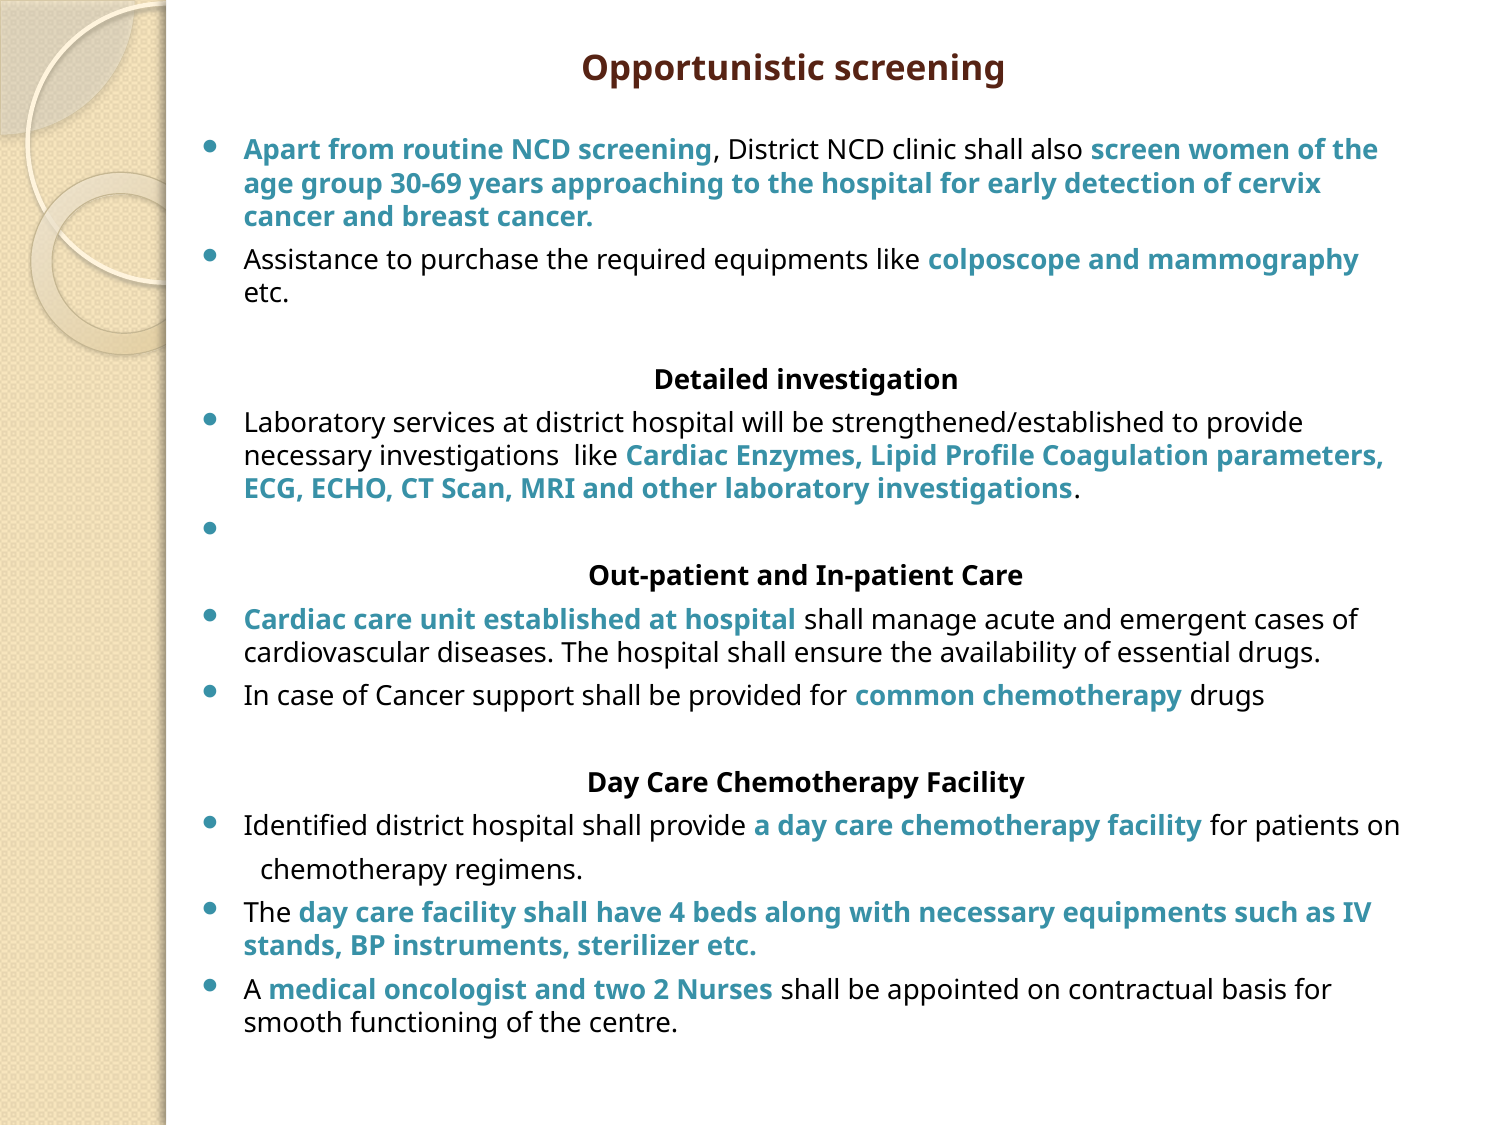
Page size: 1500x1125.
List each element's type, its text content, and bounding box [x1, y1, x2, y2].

list Apart from routine NCD screening, District NCD clinic shall also screen women of the age group 30-69 years approaching to the hospital for early detection of cervix cancer and breast cancer. Assistance to purchase the required equipments like colposcope and mammography etc. Detailed investigation Laboratory services at district hospital will be strengthened/established to provide necessary investigations like Cardiac Enzymes, Lipid Profile Coagulation parameters, ECG, ECHO, CT Scan, MRI and other laboratory investigations. Out-patient and In-patient Care Cardiac care unit established at hospital shall manage acute and emergent cases of cardiovascular diseases. The hospital shall ensure the availability of essential drugs. In case of Cancer support shall be provided for common chemotherapy drugs Day Care Chemotherapy Facility Identified district hospital shall provide a day care chemotherapy facility for patients on chemotherapy regimens. The day care facility shall have 4 beds along with necessary equipments such as IV stands, BP instruments, sterilizer etc. A medical oncologist and two 2 Nurses shall be appointed on contractual basis for smooth functioning of the centre. [174, 125, 1425, 1075]
title Opportunistic screening [162, 37, 1425, 138]
